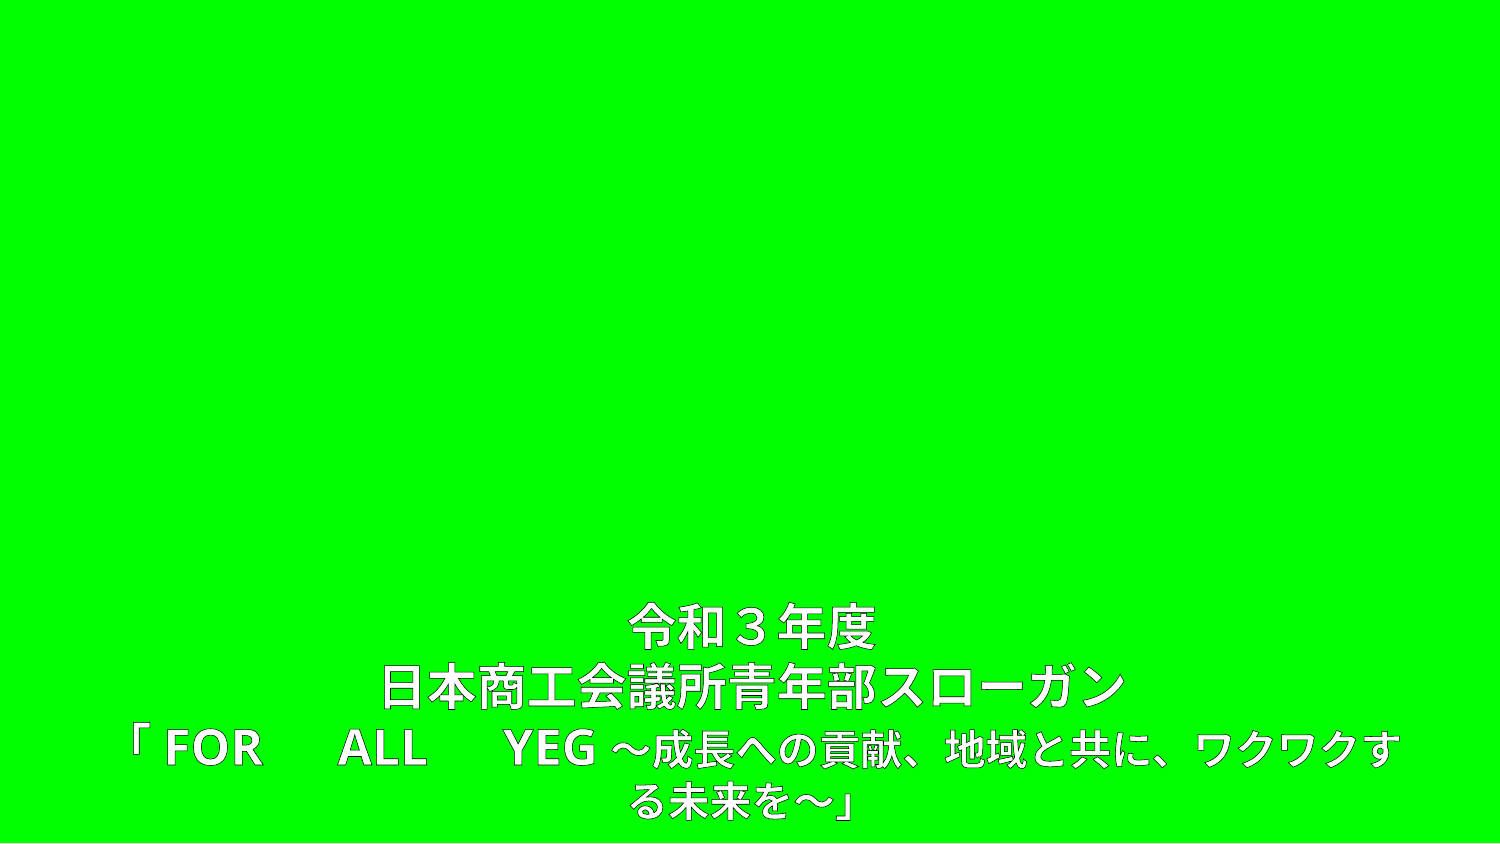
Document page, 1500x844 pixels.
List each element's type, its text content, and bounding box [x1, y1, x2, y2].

text_box 令和３年度 日本商工会議所青年部スローガン 「FOR ALL YEG～成長への貢献、地域と共に、ワクワクする未来を～」 [76, 516, 1427, 824]
